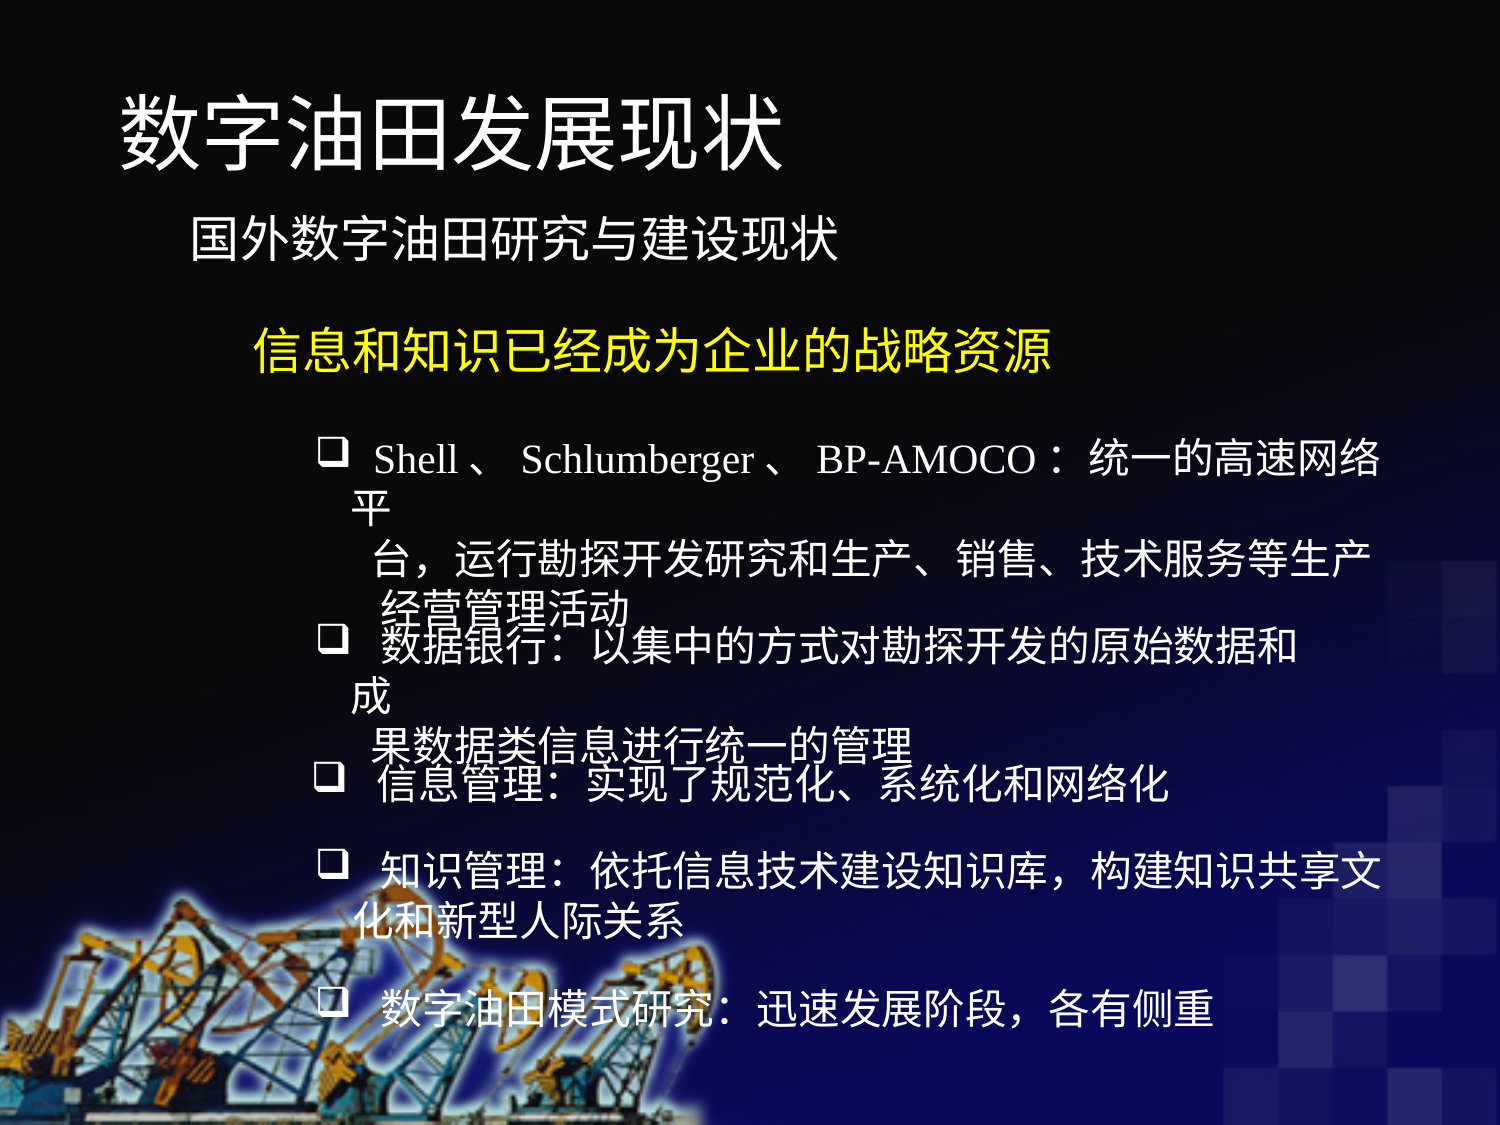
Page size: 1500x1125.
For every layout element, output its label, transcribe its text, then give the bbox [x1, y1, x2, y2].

text_box Shell、Schlumberger、BP-AMOCO：统一的高速网络平 台，运行勘探开发研究和生产、销售、技术服务等生产 经营管理活动 [299, 424, 1413, 640]
text_box 信息管理：实现了规范化、系统化和网络化 [296, 750, 1195, 815]
text_box 知识管理：依托信息技术建设知识库，构建知识共享文 化和新型人际关系 [299, 837, 1404, 953]
text_box 信息和知识已经成为企业的战略资源 [237, 312, 1068, 388]
text_box 数字油田发展现状 [103, 73, 800, 189]
text_box 数据银行：以集中的方式对勘探开发的原始数据和成 果数据类信息进行统一的管理 [299, 612, 1350, 778]
text_box 数字油田模式研究：迅速发展阶段，各有侧重 [299, 975, 1404, 1040]
text_box 国外数字油田研究与建设现状 [175, 199, 855, 275]
picture [0, 0, 1500, 1125]
